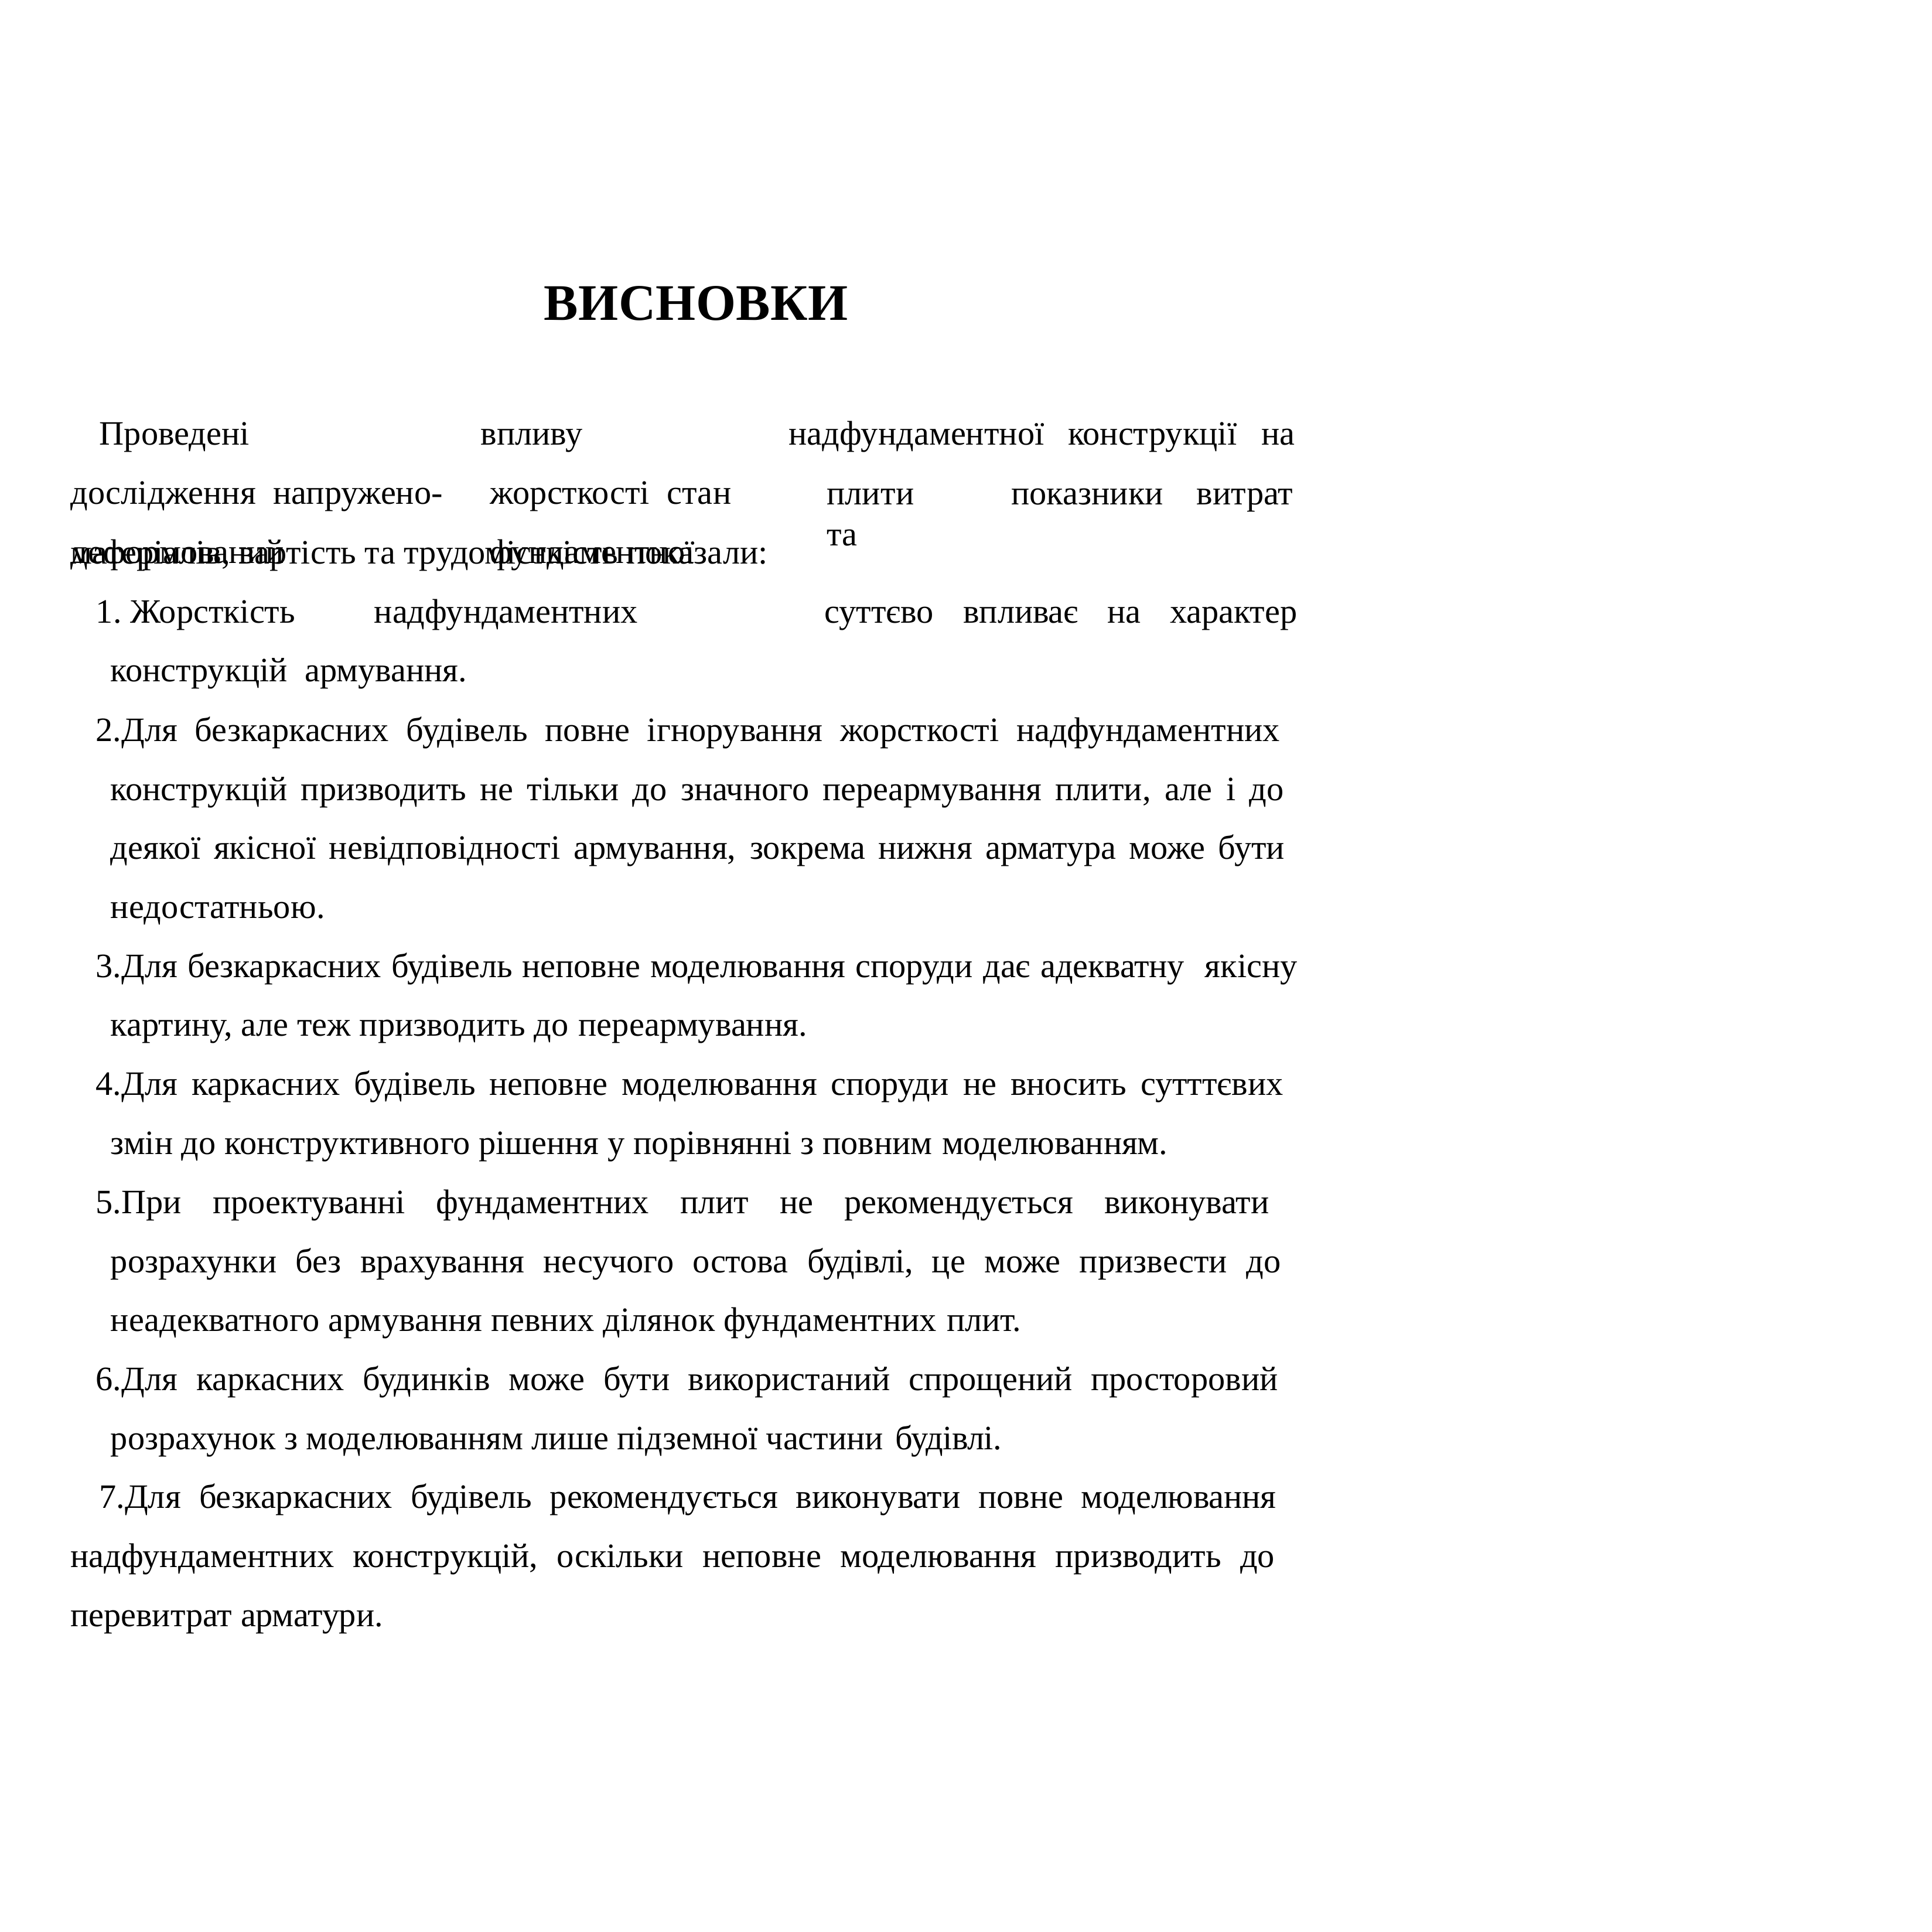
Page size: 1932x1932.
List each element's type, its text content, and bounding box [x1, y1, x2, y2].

text_box впливає [962, 589, 1081, 630]
text_box на характер [1106, 589, 1299, 630]
text_box надфундаментної [796, 411, 1047, 452]
text_box витрат [1195, 470, 1296, 511]
text_box Для безкаркасних будівель повне ігнорування жорсткості надфундаментних конструкцій призводить не тільки до значного переармування плити, але і до деякої якісної невідповідності армування, зокрема нижня арматура може бути недостатньою. Для безкаркасних будівель неповне моделювання споруди дає адекватну якісну картину, але теж призводить до переармування. Для каркасних будівель неповне моделювання споруди не вносить сутттєвих змін до конструктивного рішення у порівнянні з повним моделюванням. При проектуванні фундаментних плит не рекомендується виконувати розрахунки без врахування несучого остова будівлі, це може призвести до неадекватного армування певних ділянок фундаментних плит. Для каркасних будинків може бути використаний спрощений просторовий розрахунок з моделюванням лише підземної частини будівлі. Для безкаркасних будівель рекомендується виконувати повне моделювання надфундаментних конструкцій, оскільки неповне моделювання призводить до перевитрат арматури. [69, 689, 1301, 1634]
text_box Проведені дослідження напружено-деформований [69, 392, 459, 529]
text_box конструкції на [1067, 411, 1295, 452]
text_box плити та [825, 470, 979, 552]
text_box ВИСНОВКИ [542, 268, 851, 331]
text_box матеріалів, вартість та трудомісткість показали: 1. Жорсткість надфундаментних конструкцій армування. [69, 529, 798, 689]
text_box суттєво [823, 589, 937, 630]
text_box впливу жорсткості стан фундаментної [479, 392, 796, 529]
text_box показники [1010, 470, 1166, 511]
